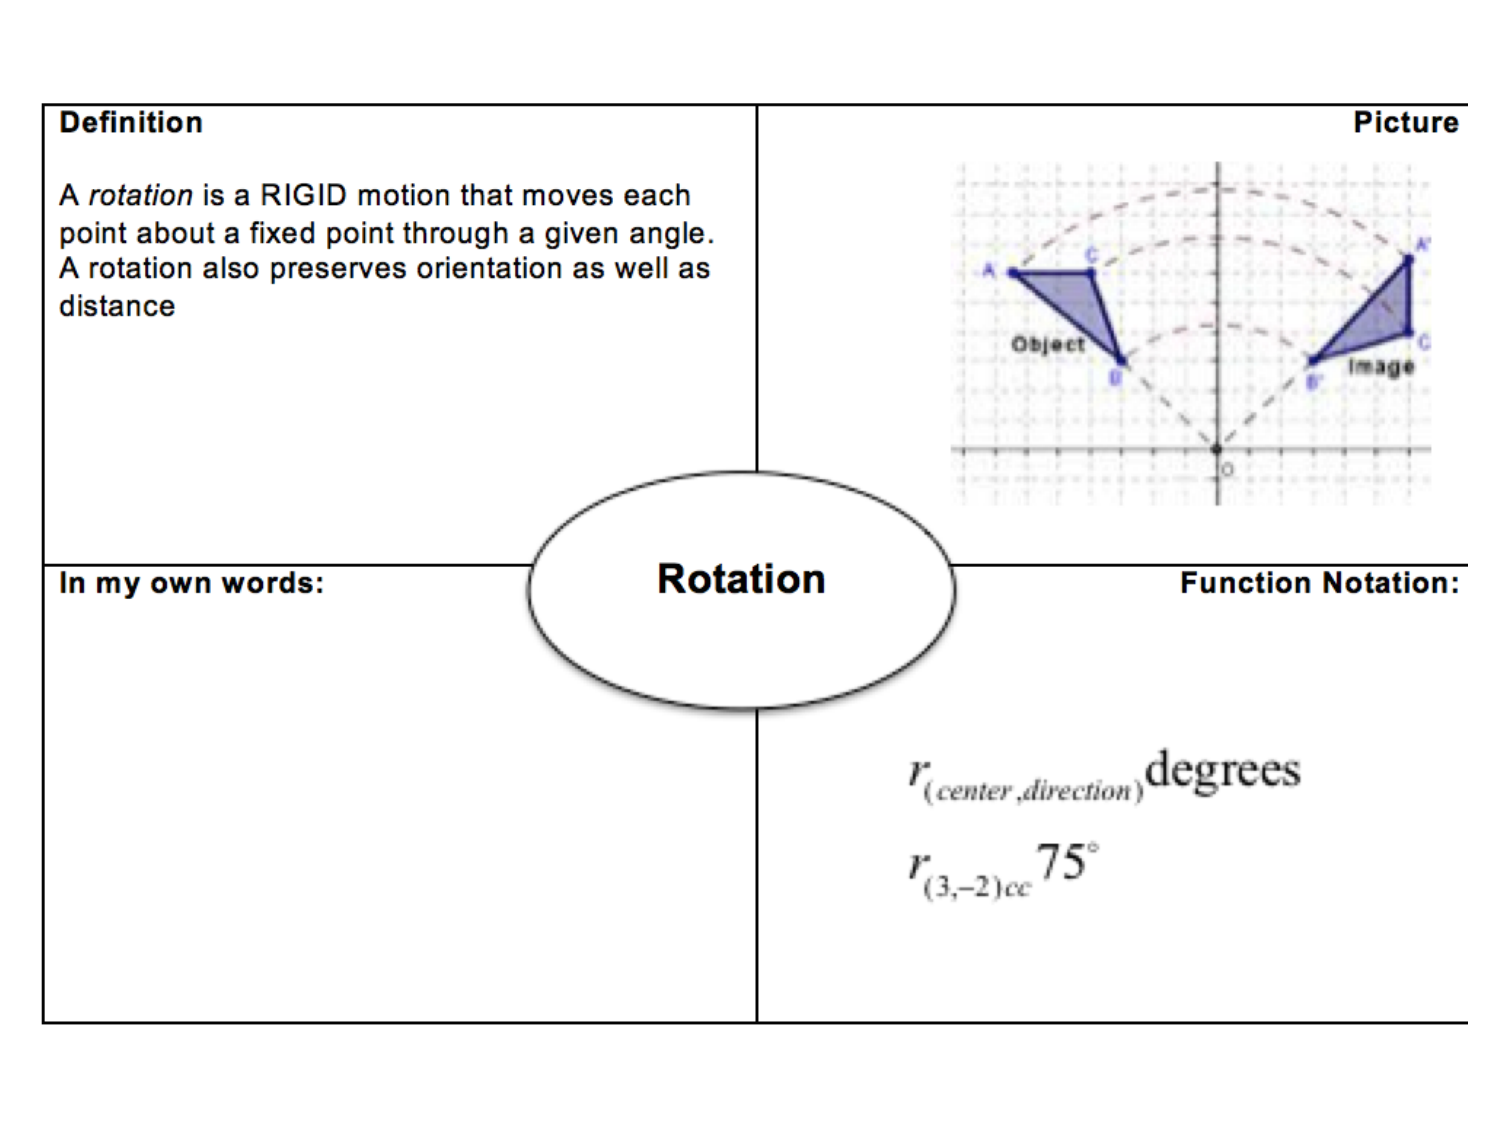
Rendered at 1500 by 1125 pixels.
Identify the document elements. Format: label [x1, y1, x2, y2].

picture [26, 101, 1469, 1029]
